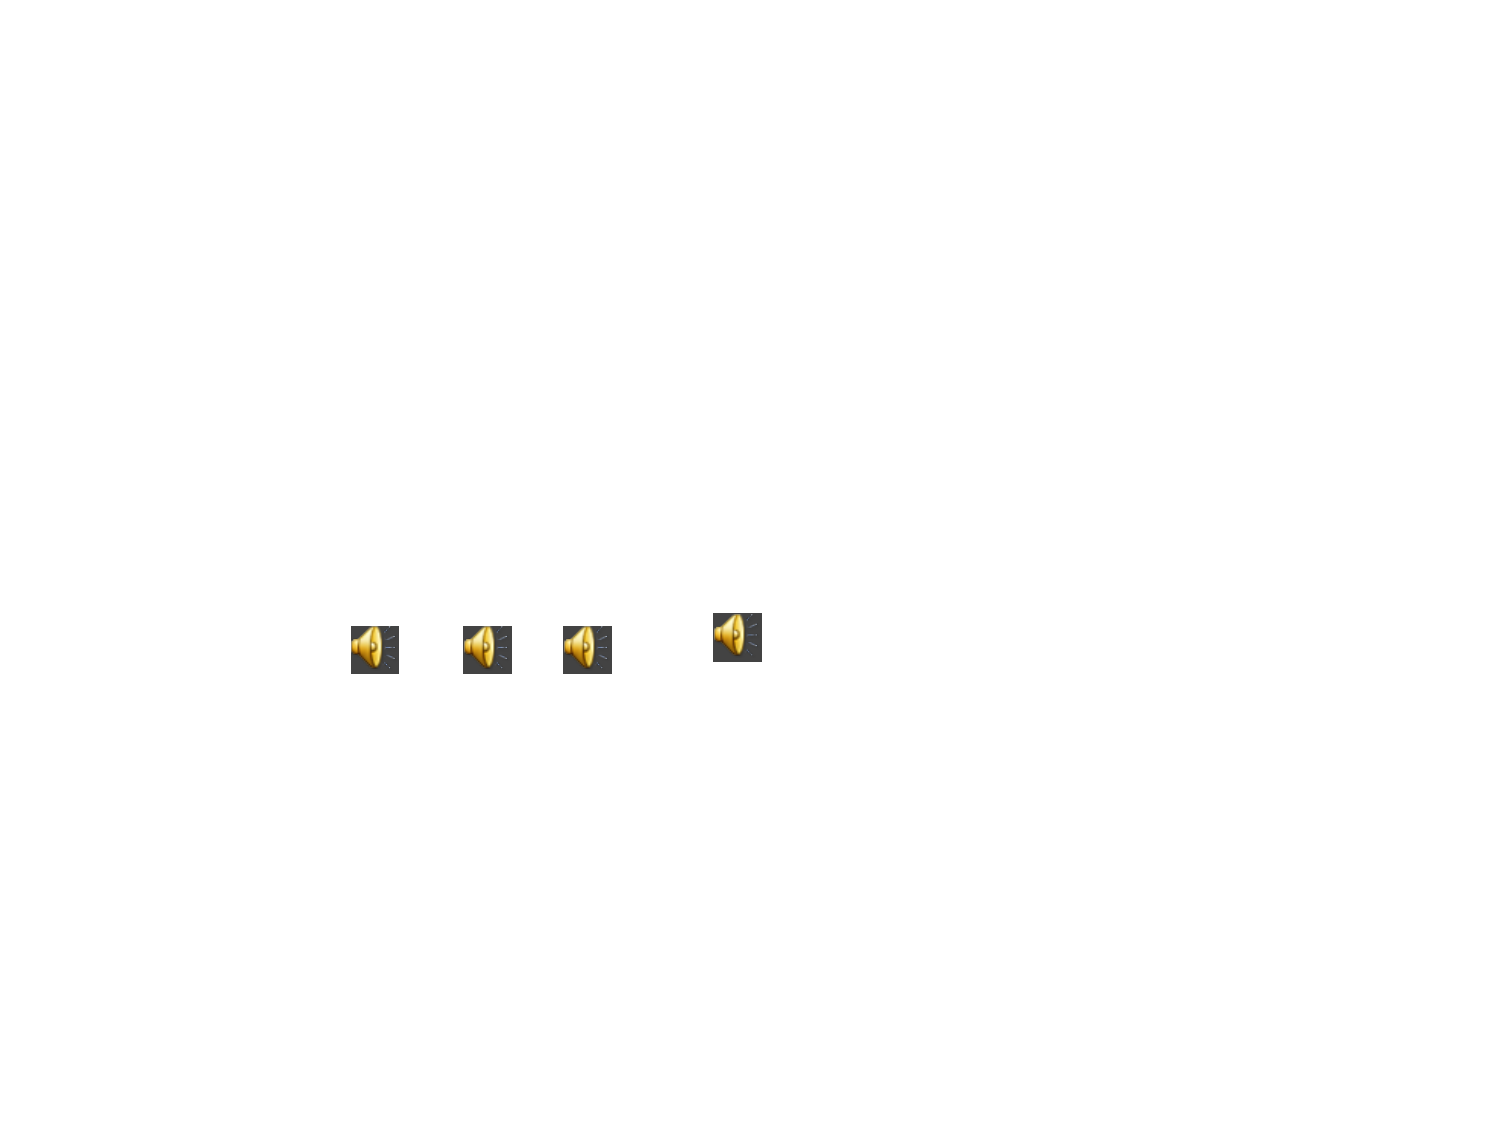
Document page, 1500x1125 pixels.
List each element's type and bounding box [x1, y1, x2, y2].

picture [349, 624, 401, 676]
picture [562, 624, 613, 676]
picture [712, 612, 763, 663]
picture [462, 624, 513, 676]
